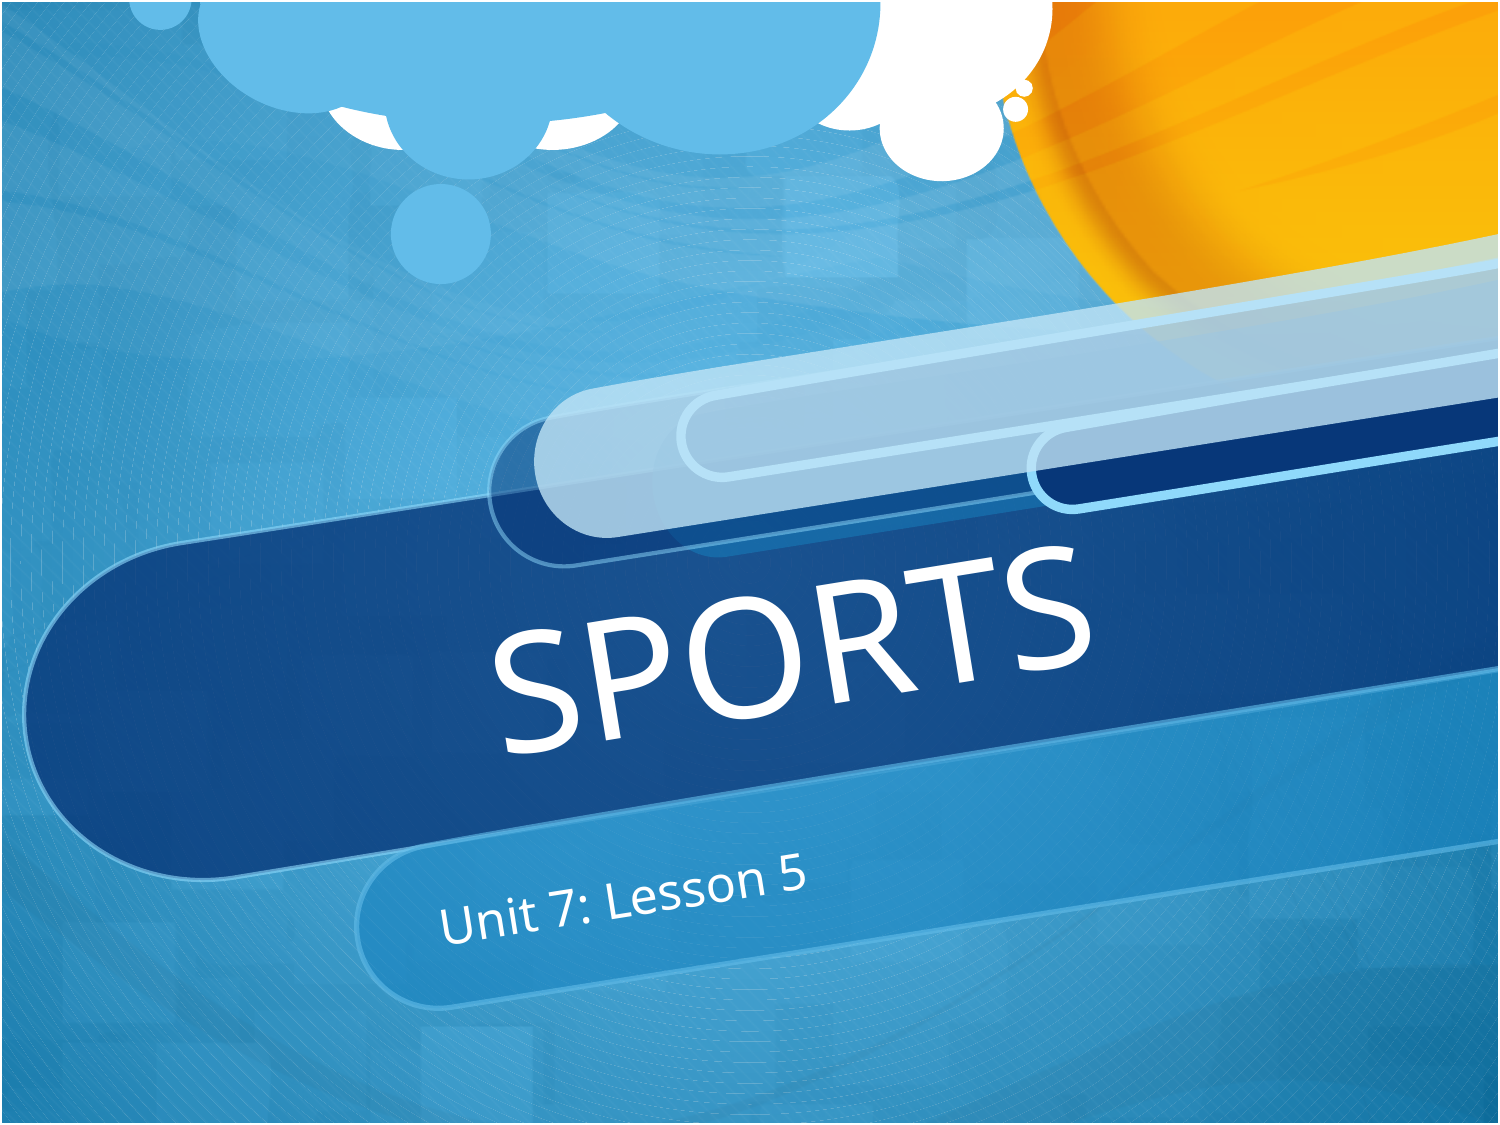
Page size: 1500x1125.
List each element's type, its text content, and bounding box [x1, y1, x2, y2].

subtitle Unit 7: Lesson 5 [413, 690, 1474, 1003]
title SPORTS [154, 387, 1420, 849]
picture [360, 673, 1498, 1005]
picture [2, 2, 1498, 1123]
